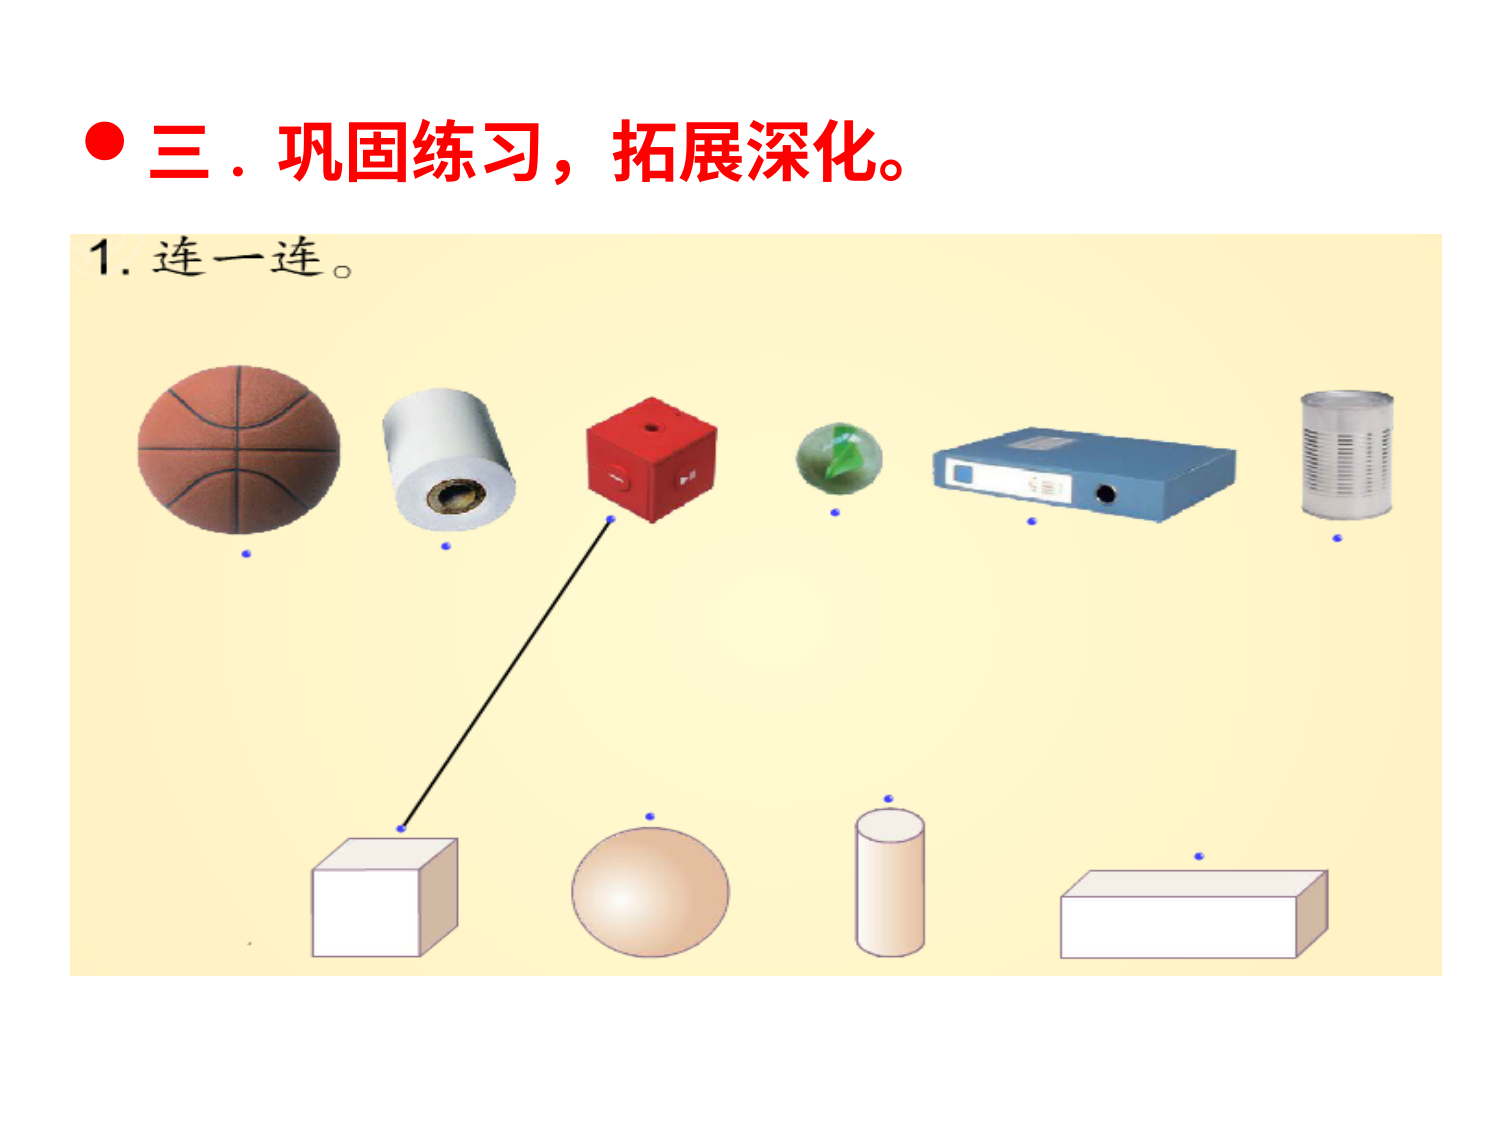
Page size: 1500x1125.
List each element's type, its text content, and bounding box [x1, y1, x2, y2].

picture [70, 234, 1442, 977]
list 三. 巩固练习，拓展深化。 [64, 101, 1415, 845]
